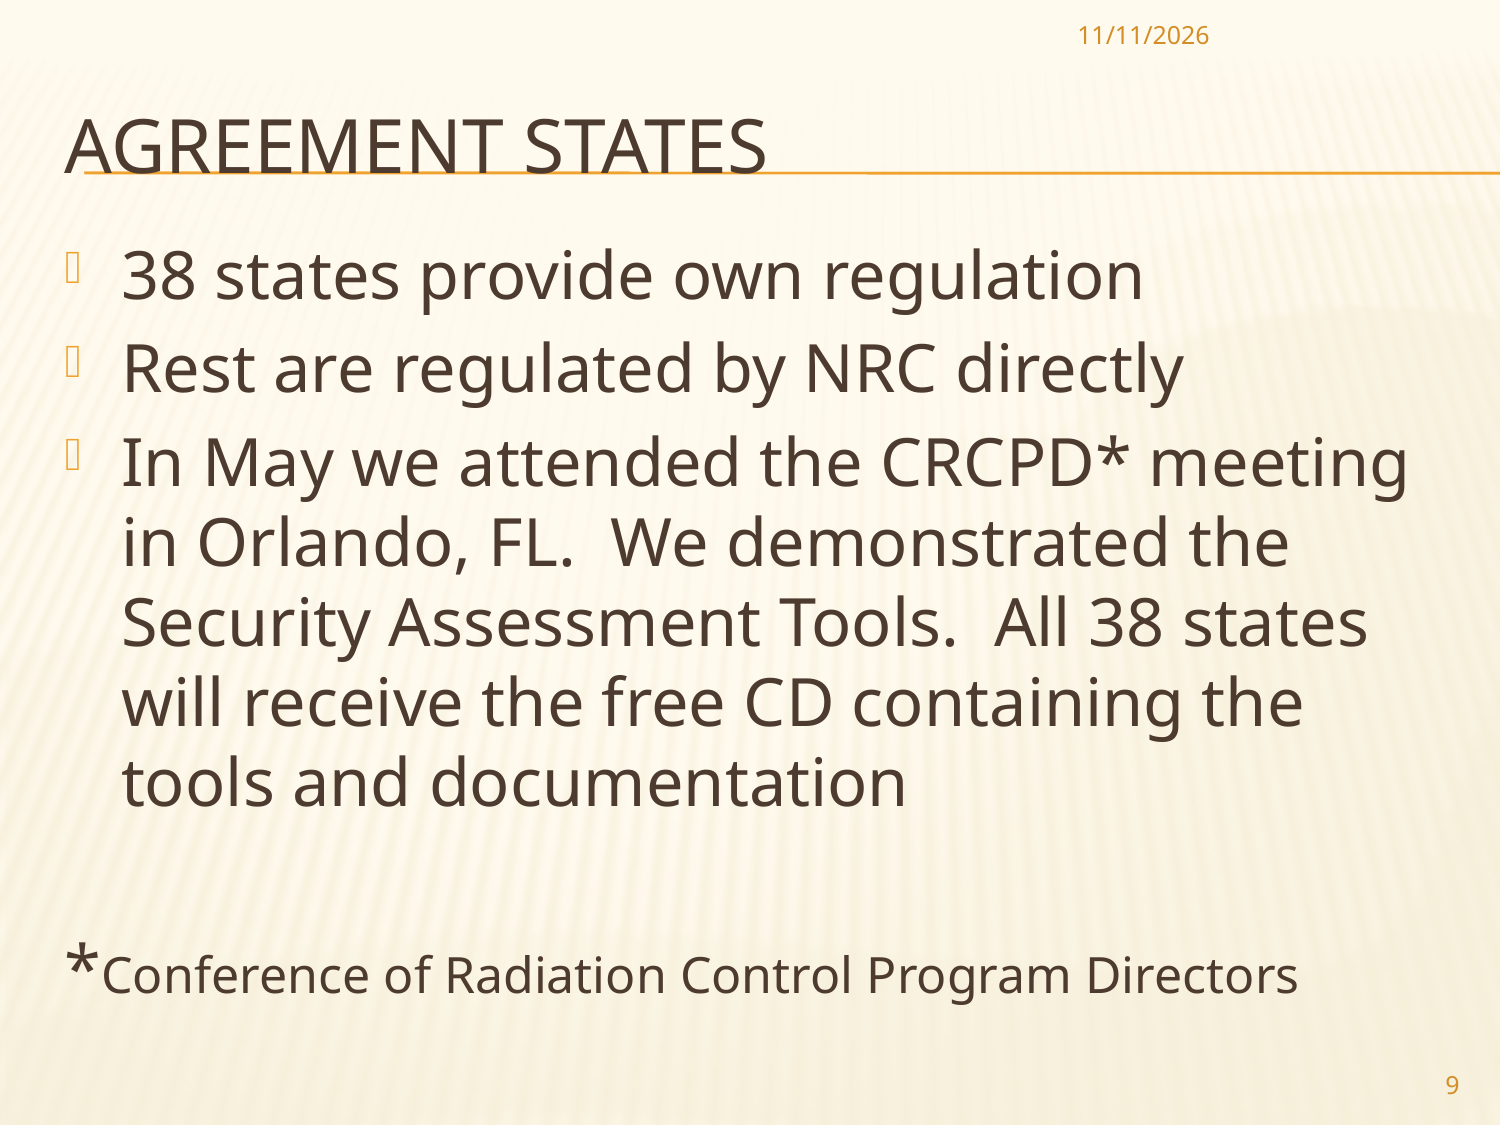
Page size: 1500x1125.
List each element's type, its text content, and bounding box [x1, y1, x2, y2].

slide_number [1062, 12, 1475, 60]
list 38 states provide own regulation Rest are regulated by NRC directly In May we attended the CRCPD* meeting in Orlando, FL. We demonstrated the Security Assessment Tools. All 38 states will receive the free CD containing the tools and documentation *Conference of Radiation Control Program Directors [50, 224, 1475, 1050]
slide_number 9 [1350, 1061, 1475, 1103]
title Agreement States [50, 75, 1475, 213]
